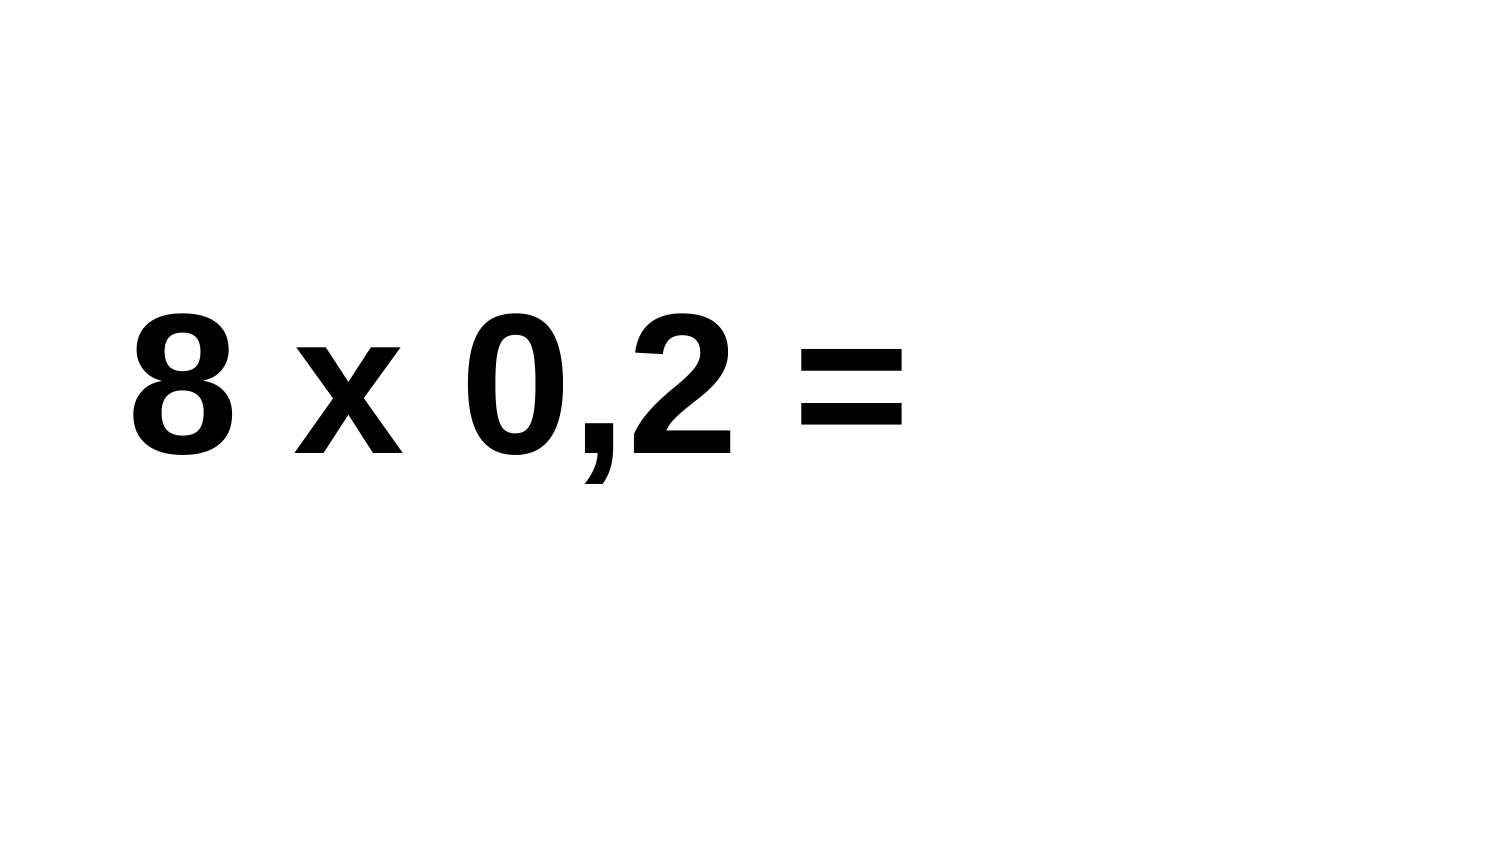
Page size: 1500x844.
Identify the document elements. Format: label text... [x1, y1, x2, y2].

text_box 8 x 0,2 = [112, 235, 1388, 509]
